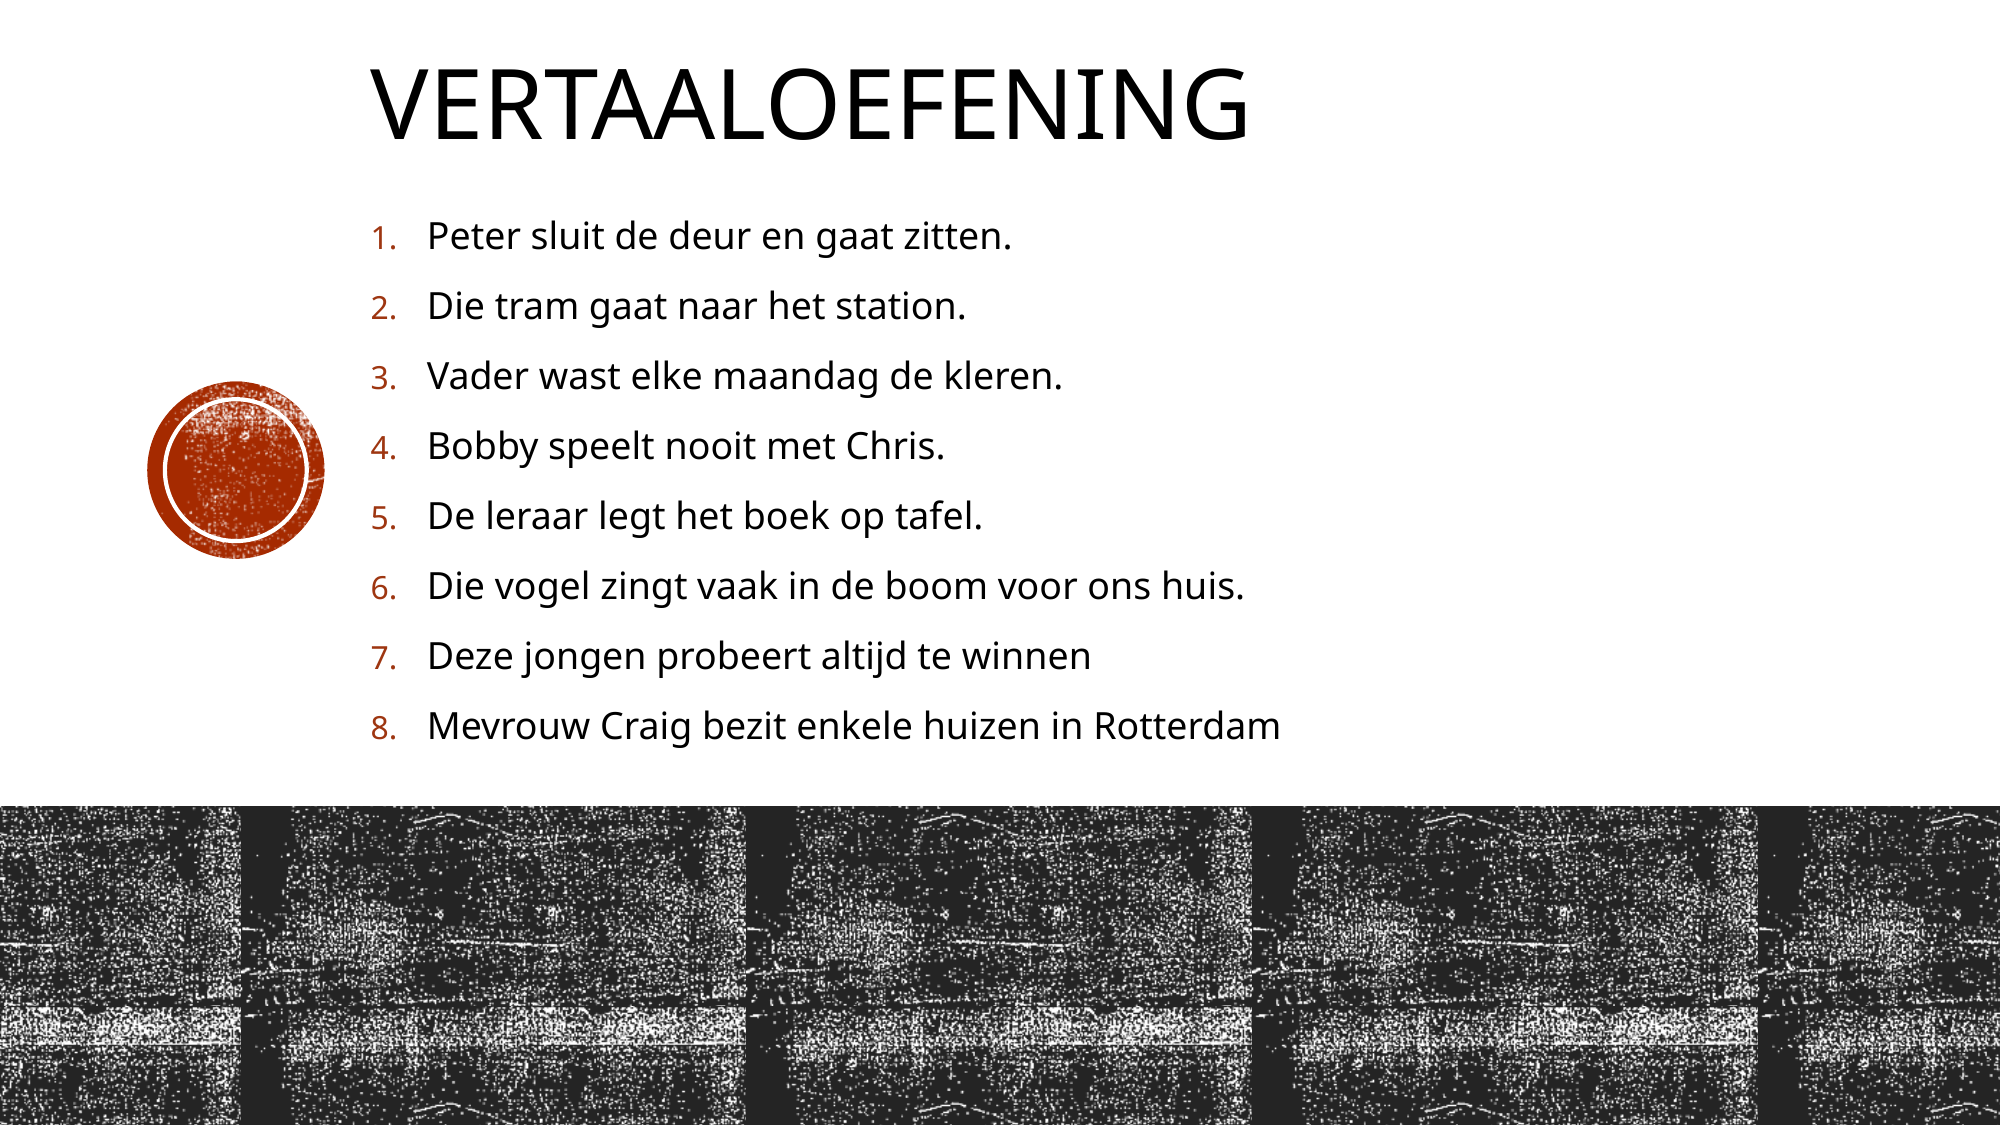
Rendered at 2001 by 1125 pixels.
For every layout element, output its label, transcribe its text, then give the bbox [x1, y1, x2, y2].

title VertaalOefening [355, 56, 1841, 166]
list Peter sluit de deur en gaat zitten. Die tram gaat naar het station. Vader wast elke maandag de kleren. Bobby speelt nooit met Chris. De leraar legt het boek op tafel. Die vogel zingt vaak in de boom voor ons huis. Deze jongen probeert altijd te winnen Mevrouw Craig bezit enkele huizen in Rotterdam [355, 204, 1841, 772]
